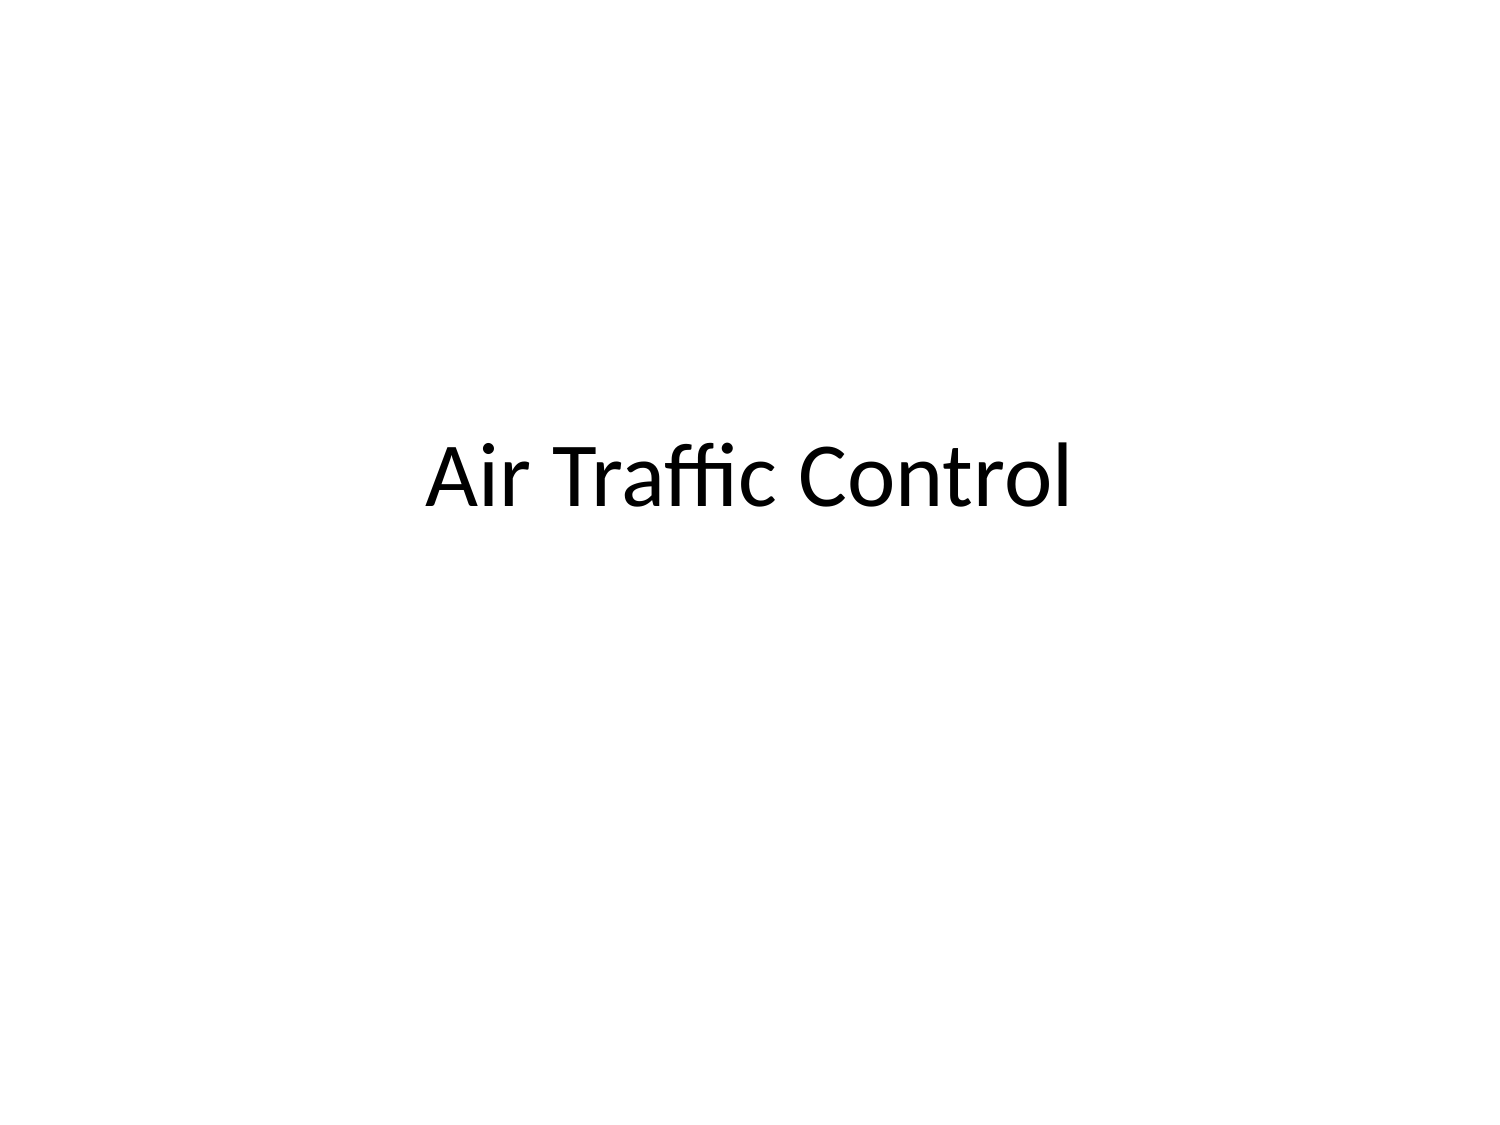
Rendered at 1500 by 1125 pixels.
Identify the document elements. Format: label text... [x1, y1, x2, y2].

title Air Traffic Control [112, 349, 1388, 591]
